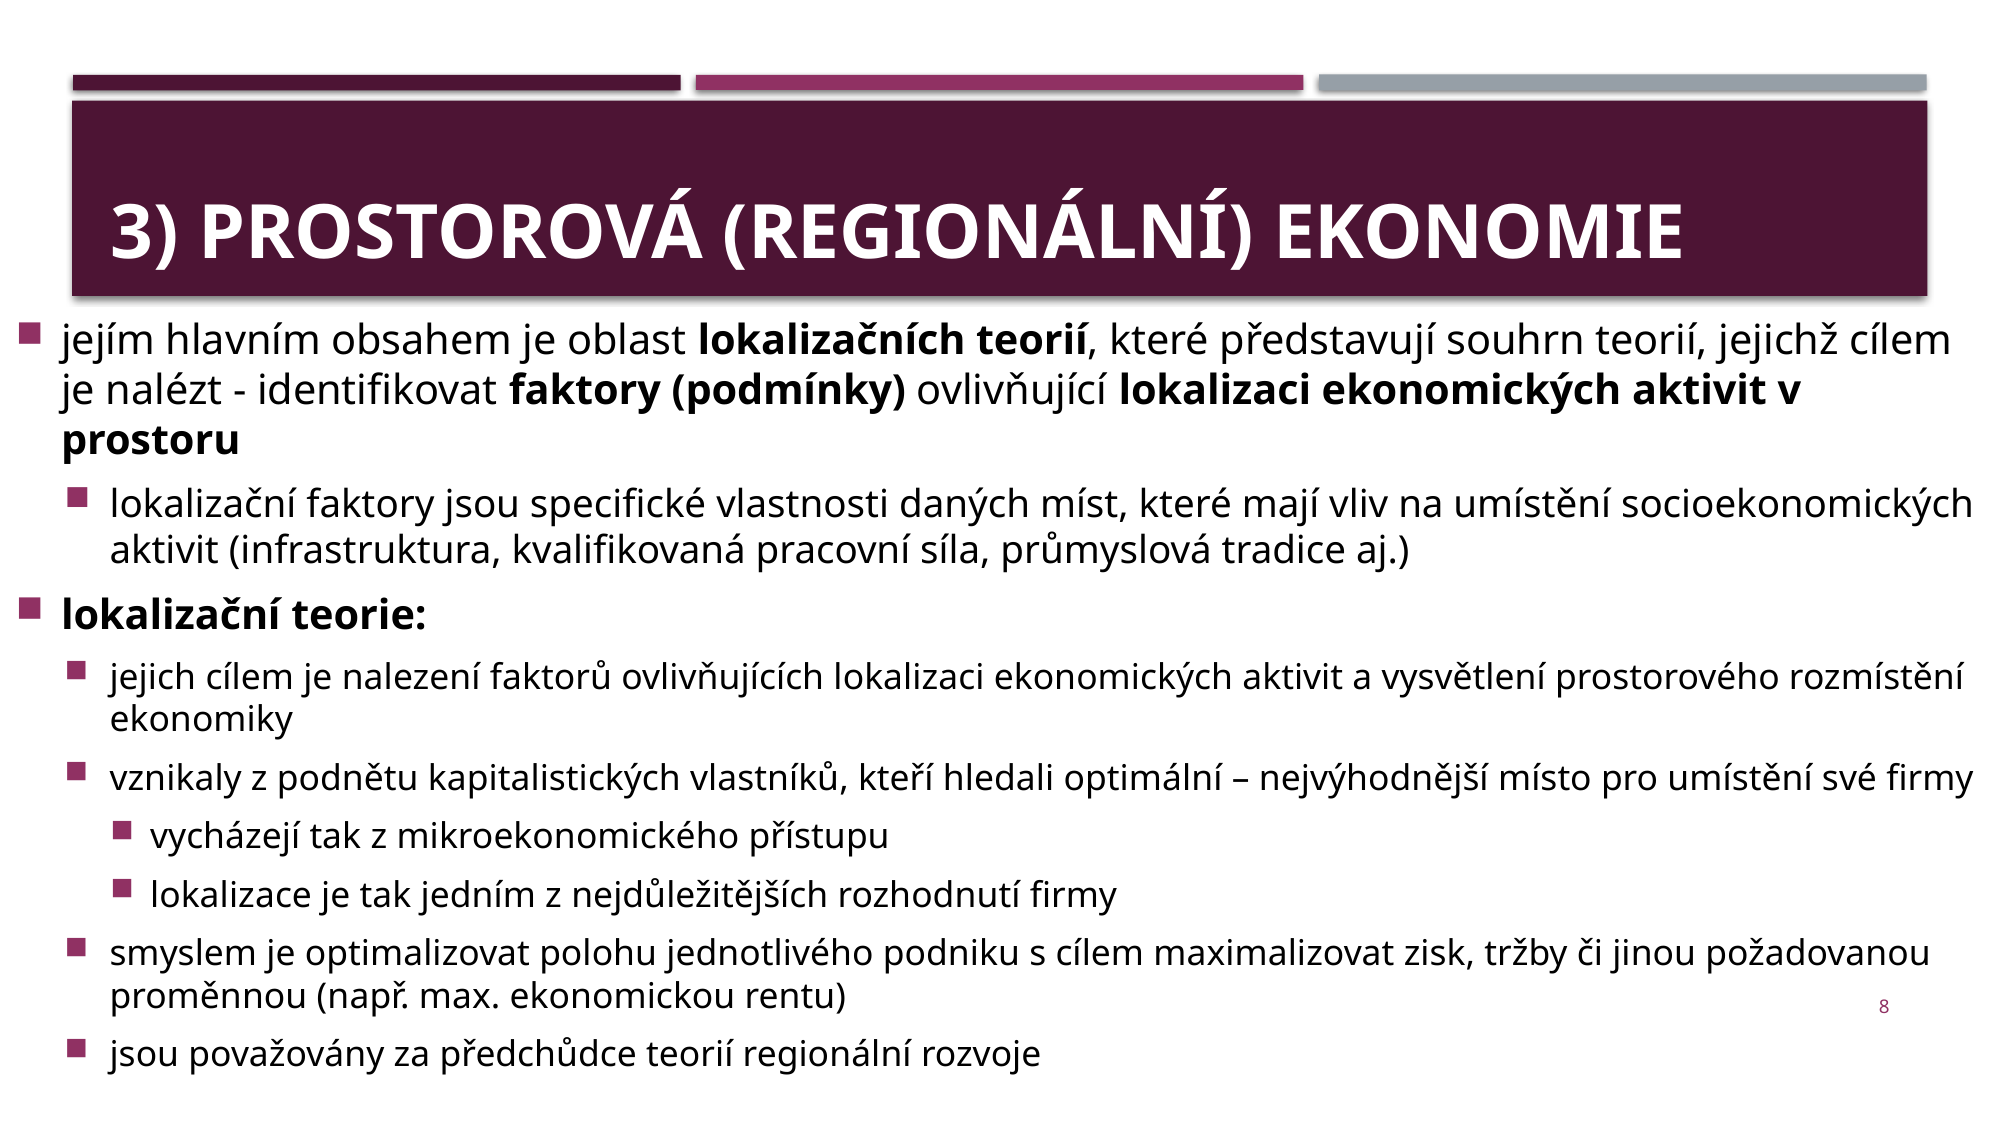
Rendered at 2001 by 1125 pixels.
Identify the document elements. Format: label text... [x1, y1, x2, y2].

list jejím hlavním obsahem je oblast lokalizačních teorií, které představují souhrn teorií, jejichž cílem je nalézt - identifikovat faktory (podmínky) ovlivňující lokalizaci ekonomických aktivit v prostoru lokalizační faktory jsou specifické vlastnosti daných míst, které mají vliv na umístění socioekonomických aktivit (infrastruktura, kvalifikovaná pracovní síla, průmyslová tradice aj.) lokalizační teorie: jejich cílem je nalezení faktorů ovlivňujících lokalizaci ekonomických aktivit a vysvětlení prostorového rozmístění ekonomiky vznikaly z podnětu kapitalistických vlastníků, kteří hledali optimální – nejvýhodnější místo pro umístění své firmy vycházejí tak z mikroekonomického přístupu lokalizace je tak jedním z nejdůležitějších rozhodnutí firmy smyslem je optimalizovat polohu jednotlivého podniku s cílem maximalizovat zisk, tržby či jinou požadovanou proměnnou (např. max. ekonomickou rentu) jsou považovány za předchůdce teorií regionální rozvoje [0, 306, 2000, 1125]
slide_number 8 [1732, 977, 1905, 1037]
title 3) PROSTOROVÁ (regionální) EKONOMIE [95, 115, 1905, 282]
